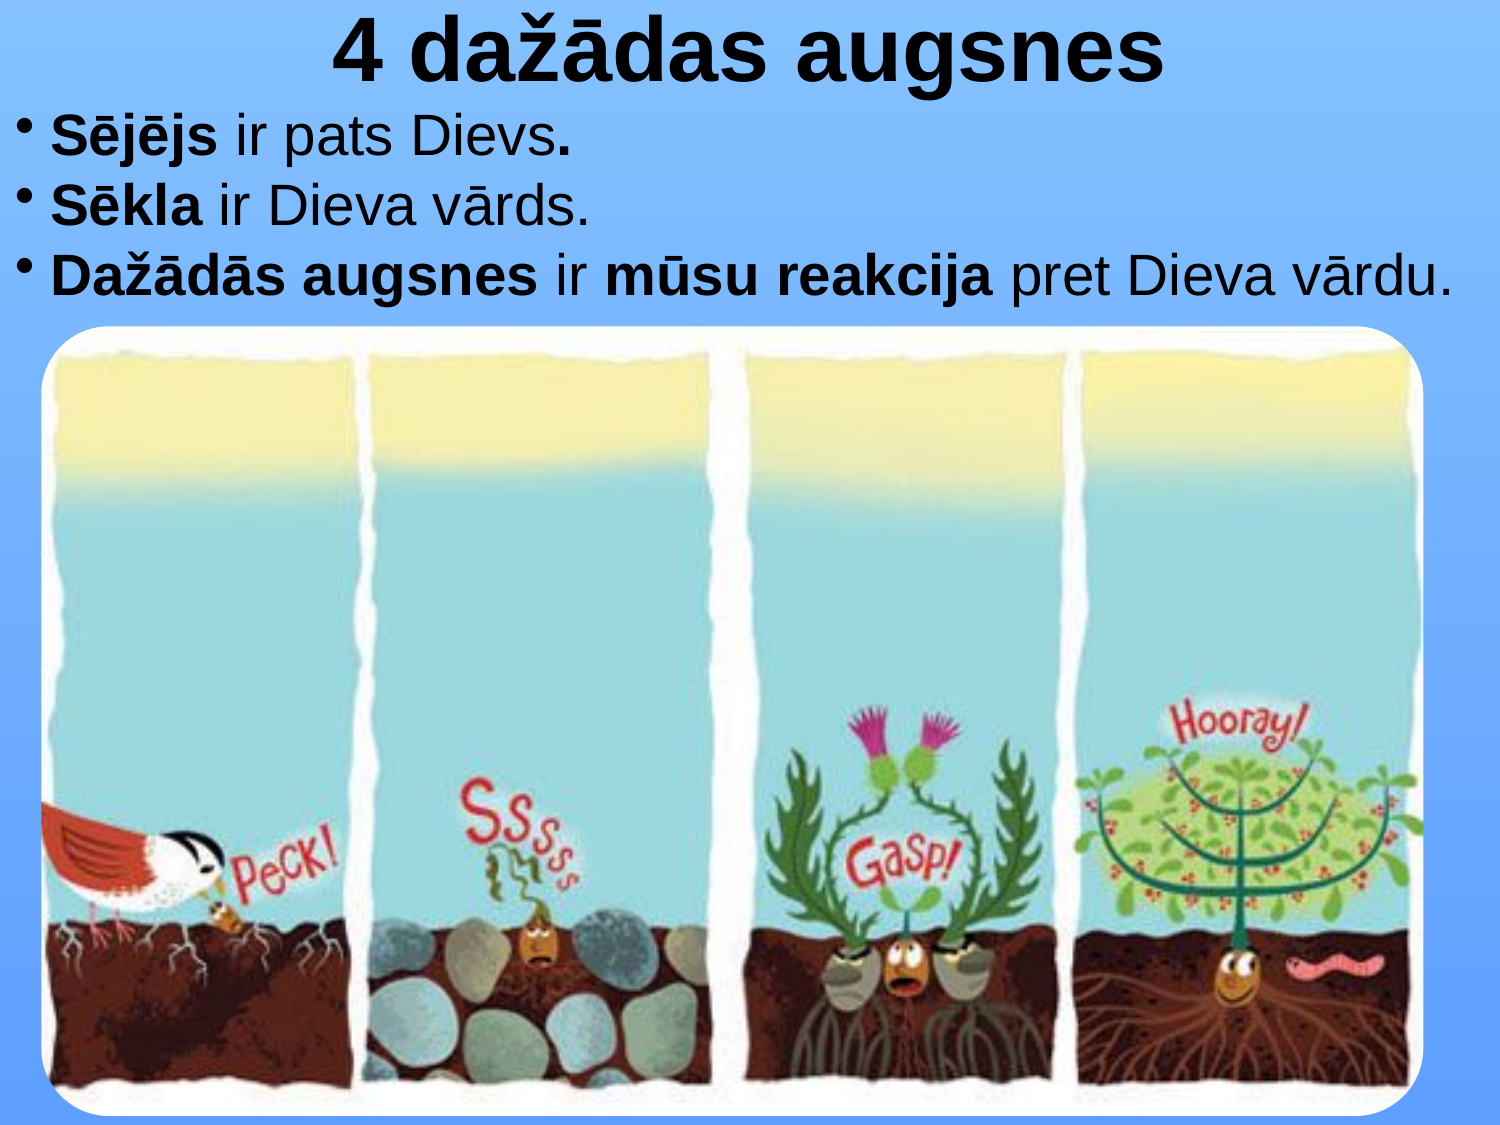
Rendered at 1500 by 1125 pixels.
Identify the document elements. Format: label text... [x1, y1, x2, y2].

title 4 dažādas augsnes [0, 0, 1500, 90]
picture [41, 326, 1424, 1117]
text_box Sējējs ir pats Dievs. Sēkla ir Dieva vārds. Dažādās augsnes ir mūsu reakcija pret Dieva vārdu. [0, 90, 1500, 315]
